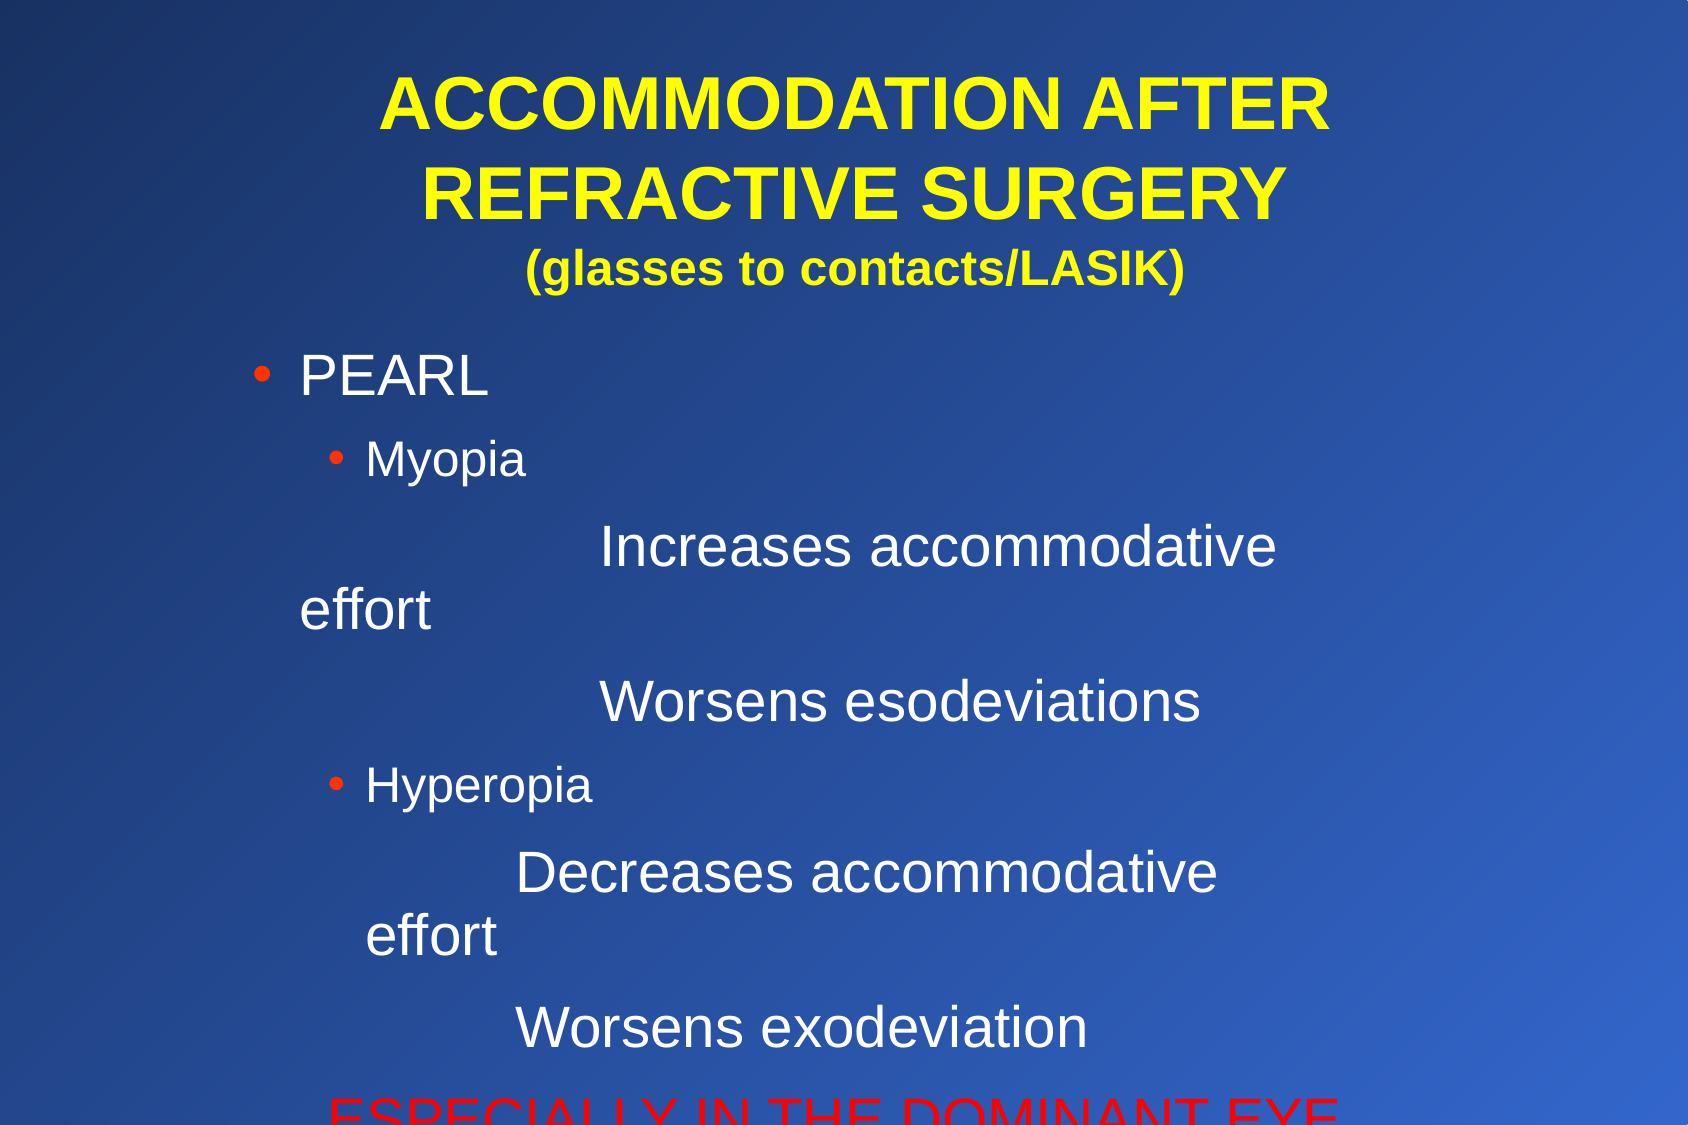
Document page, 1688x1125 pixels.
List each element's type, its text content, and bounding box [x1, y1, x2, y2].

title ACCOMMODATION AFTER REFRACTIVE SURGERY (glasses to contacts/LASIK) [137, 62, 1574, 288]
list PEARL Myopia Increases accommodative effort Worsens esodeviations Hyperopia Decreases accommodative effort Worsens exodeviation ESPECIALLY IN THE DOMINANT EYE [162, 337, 1363, 1000]
